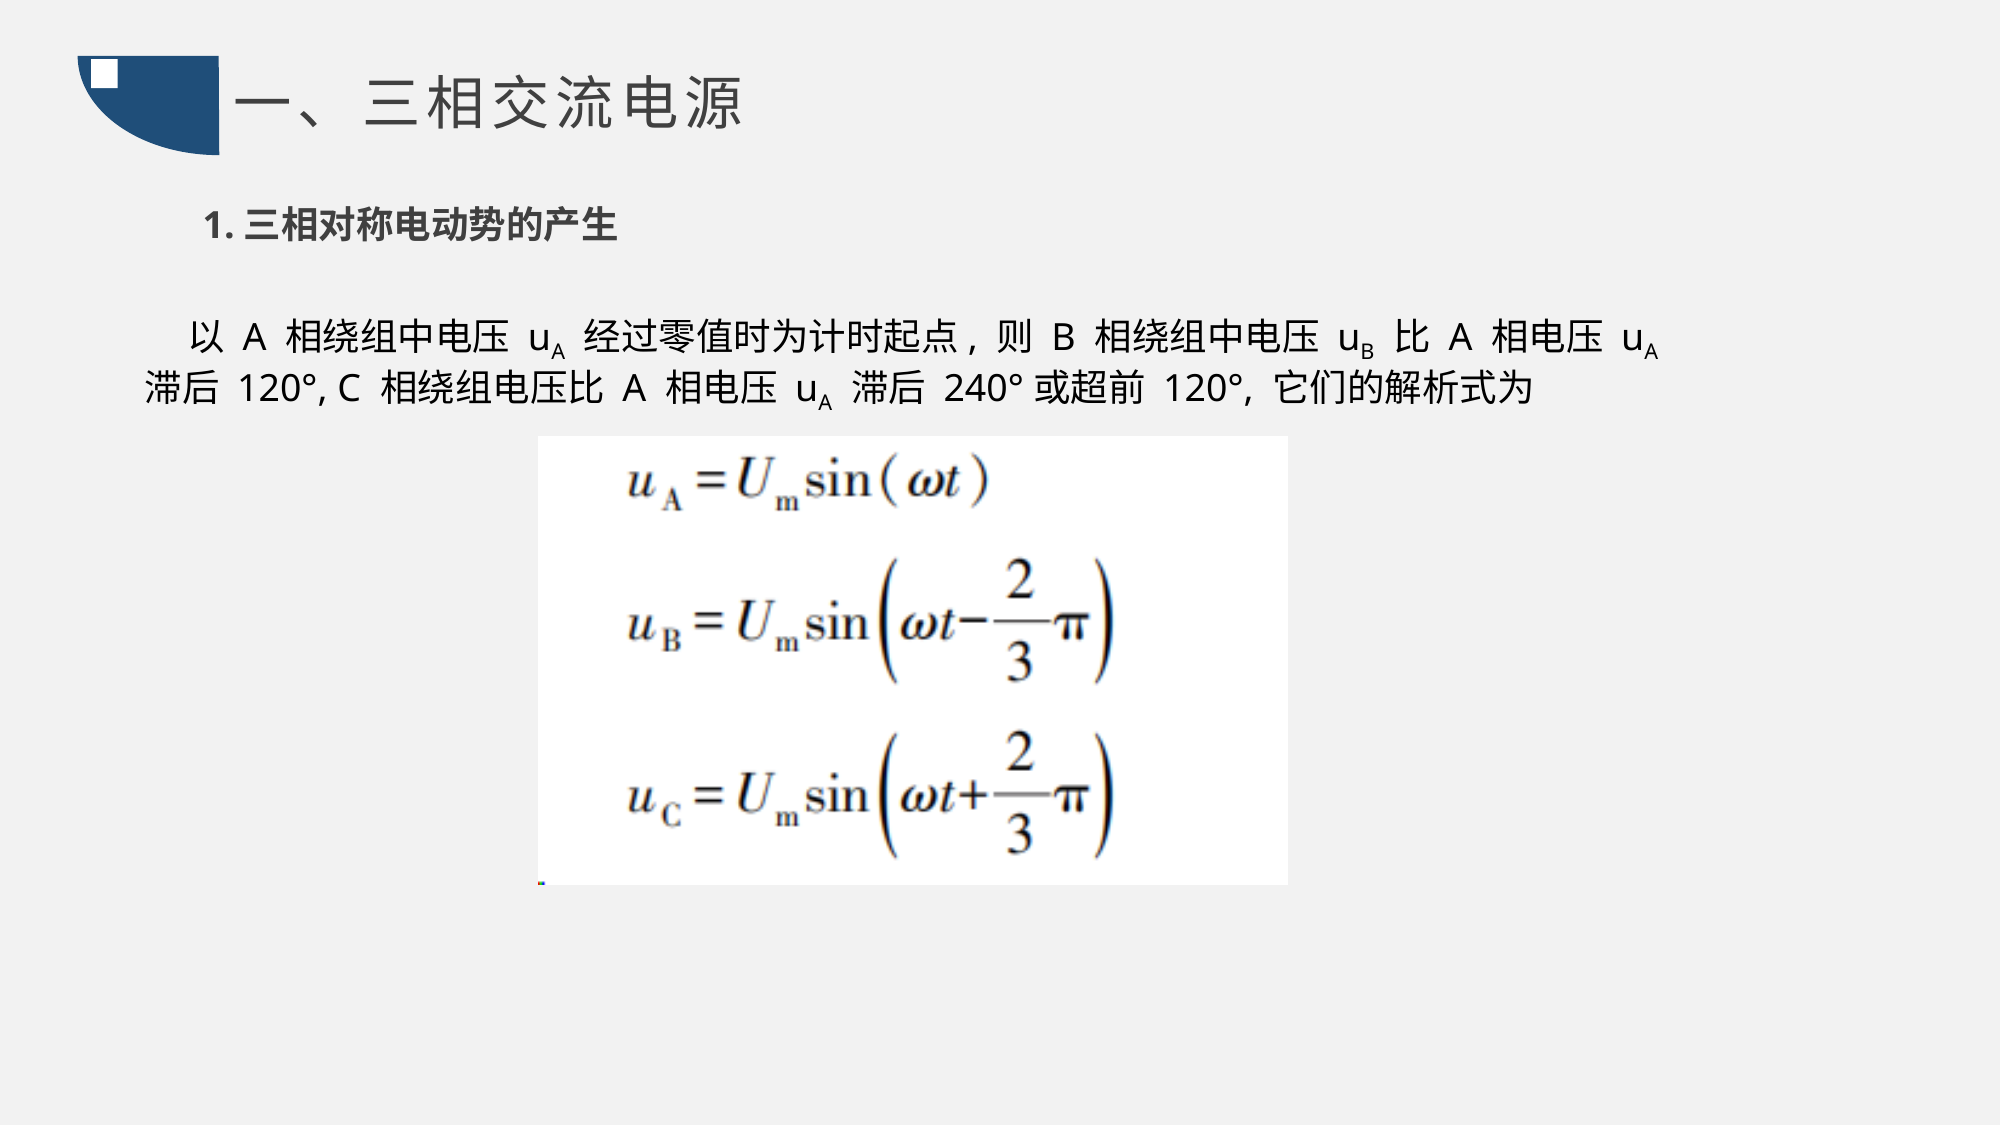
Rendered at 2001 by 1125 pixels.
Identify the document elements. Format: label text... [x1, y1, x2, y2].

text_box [77, 0, 1074, 156]
text_box 以 A 相绕组中电压 uA 经过零值时为计时起点, 则 B 相绕组中电压 uB 比 A 相电压 uA 滞后 120°, C 相绕组电压比 A 相电压 uA 滞后 240°或超前 120°, 它们的解析式为 [129, 305, 1697, 423]
picture [538, 436, 1288, 885]
text_box 电源是产生或提供电能的装置 电源分为交流电源和直流电源 交流电源的电动势和电流的大小与方向随时间在变化，通常用AC表示；而直流电源的电动势和电流的大小与方向不随时间周期变化，通常用DC表示 [78, 319, 586, 1085]
text_box 1.三相对称电动势的产生 [187, 171, 1834, 254]
